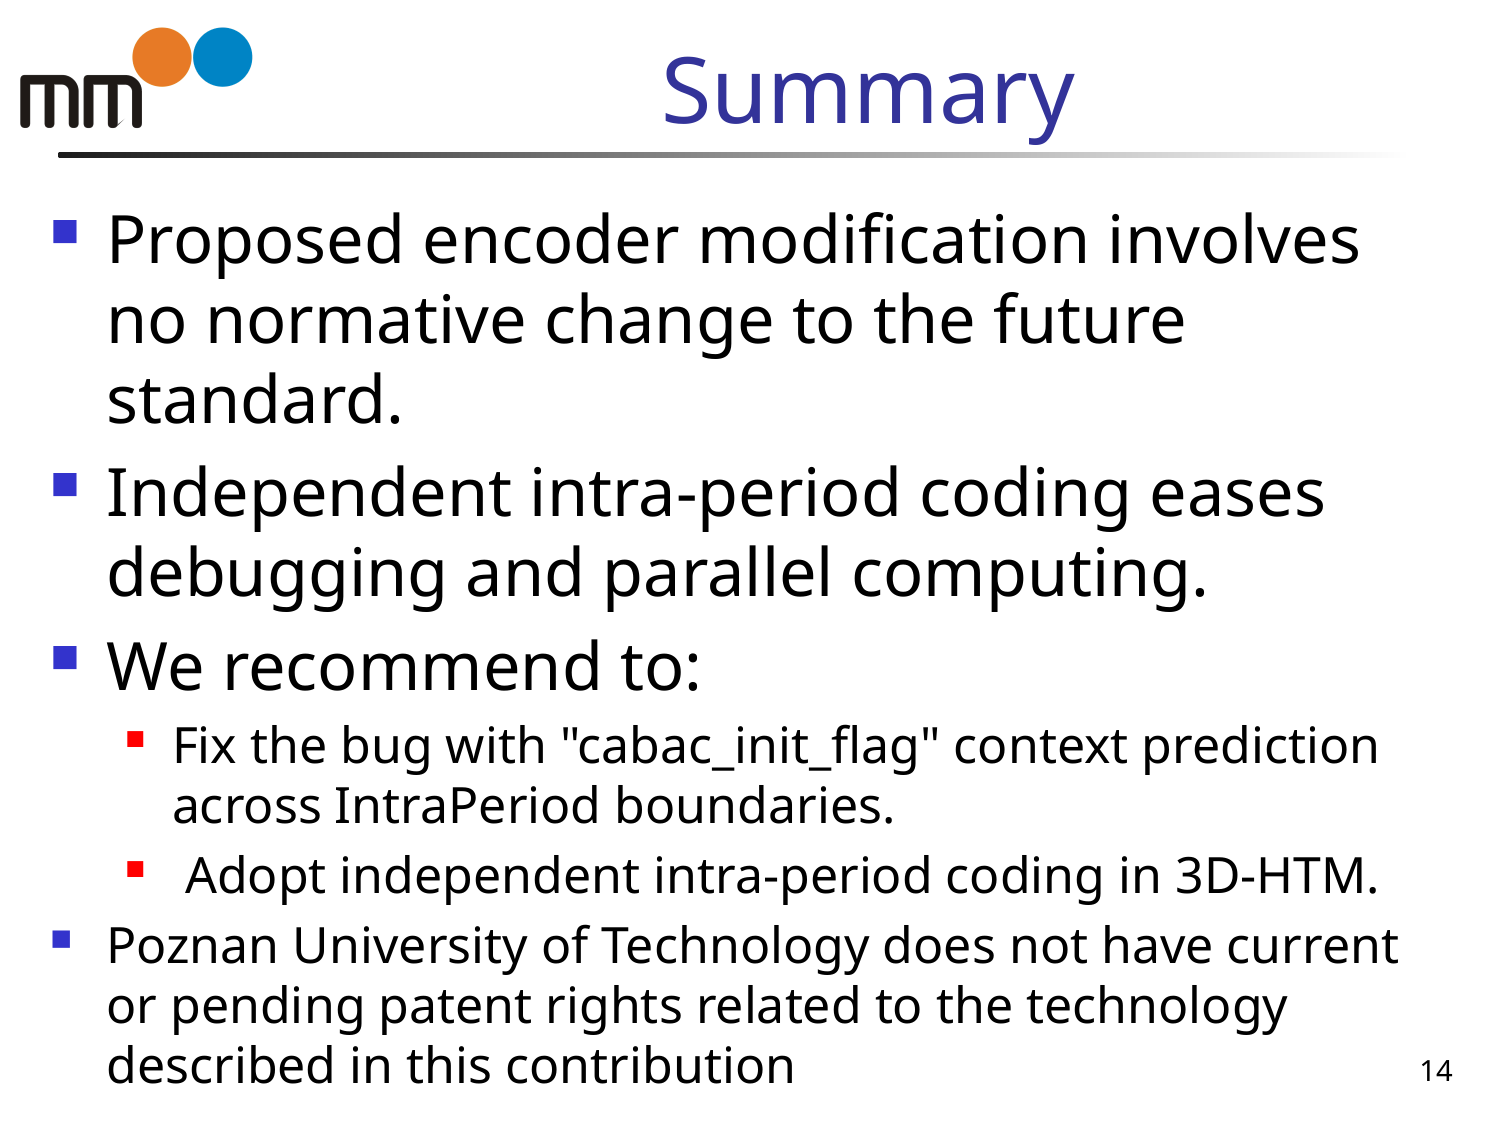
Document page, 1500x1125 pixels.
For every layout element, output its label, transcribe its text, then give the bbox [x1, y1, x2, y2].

list Proposed encoder modification involves no normative change to the future standard. Independent intra-period coding eases debugging and parallel computing. We recommend to: Fix the bug with "cabac_init_flag" context prediction across IntraPeriod boundaries. Adopt independent intra-period coding in 3D-HTM. Poznan University of Technology does not have current or pending patent rights related to the technology described in this contribution [35, 189, 1469, 1008]
slide_number 14 [1154, 1023, 1468, 1100]
title Summary [269, 23, 1468, 150]
